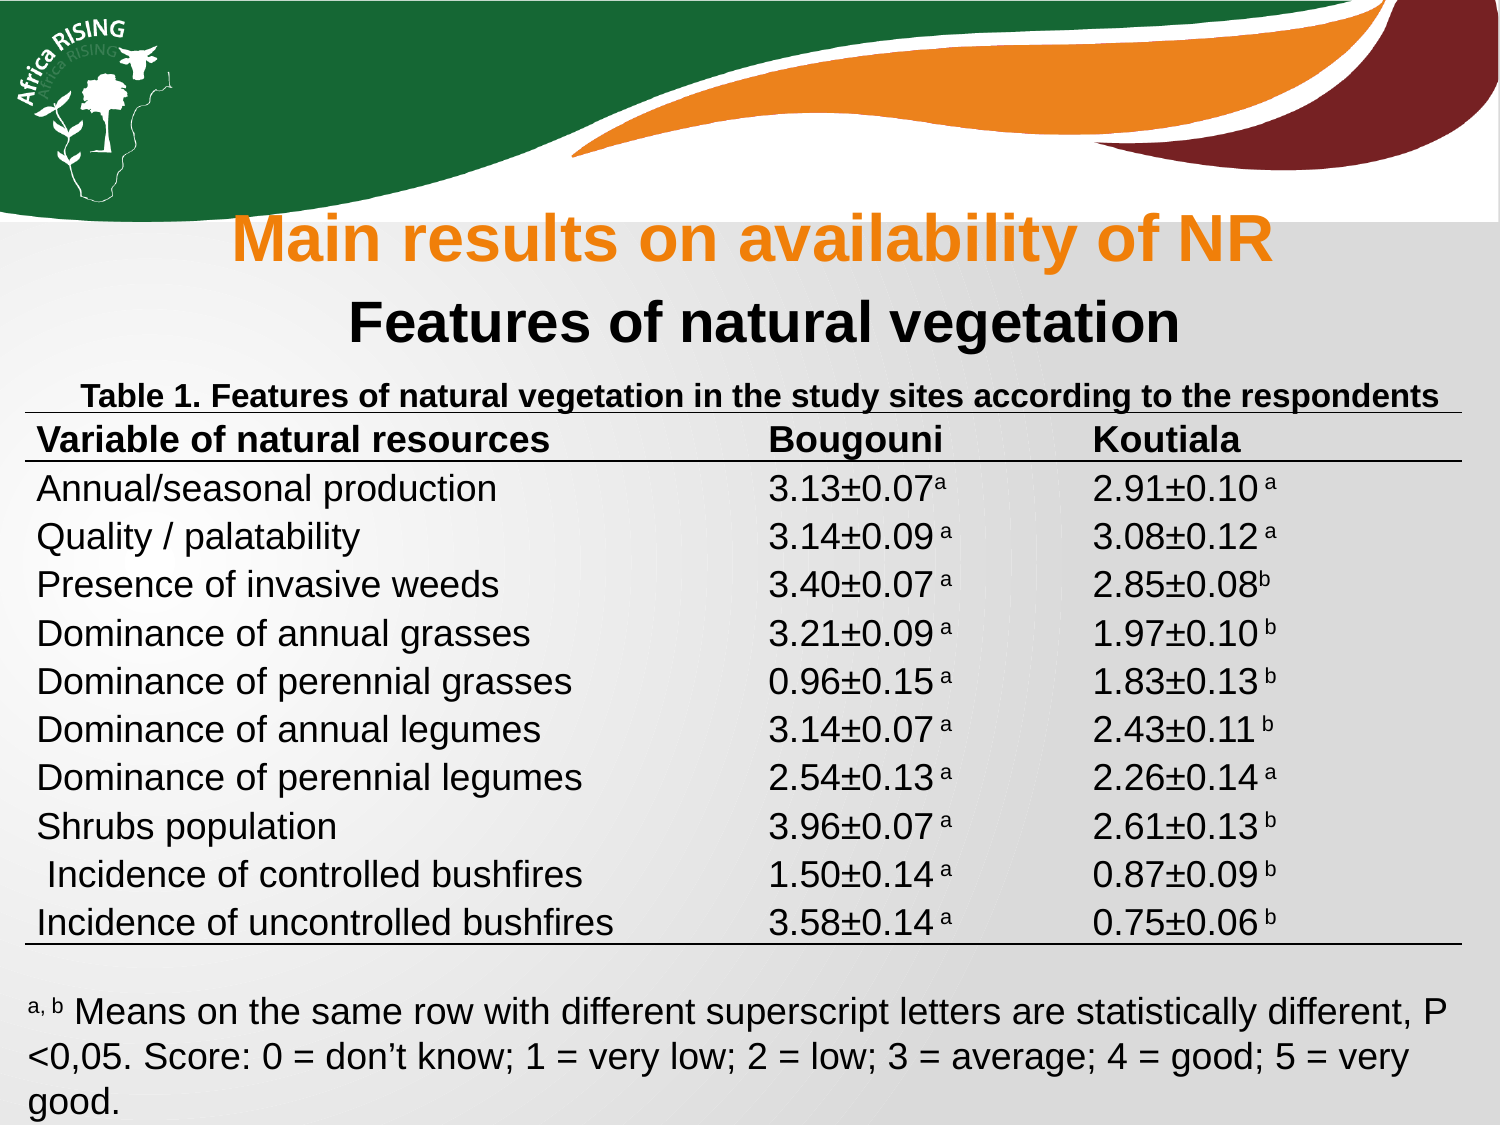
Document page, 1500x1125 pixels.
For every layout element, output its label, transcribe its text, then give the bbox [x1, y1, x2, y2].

table_cell 3.08±0.12 a [1081, 509, 1462, 557]
table_cell 3.14±0.07 a [757, 702, 1081, 751]
table_cell 0.75±0.06 b [1081, 896, 1462, 943]
table_cell 3.40±0.07 a [757, 557, 1081, 606]
table_cell 3.14±0.09 a [757, 509, 1081, 557]
table_cell 1.50±0.14 a [757, 847, 1081, 896]
list Features of natural vegetation Table 1. Features of natural vegetation in the study sites according to the respondents [12, 241, 1500, 1125]
table_header Koutiala [1081, 413, 1462, 460]
table_header Bougouni [757, 413, 1081, 460]
table_cell 0.96±0.15 a [757, 654, 1081, 702]
table_cell 3.58±0.14 a [757, 896, 1081, 943]
table_cell Incidence of controlled bushfires [25, 847, 757, 896]
table_cell Incidence of uncontrolled bushfires [25, 896, 757, 943]
list Main results on availability of NR [99, 187, 1388, 288]
table_cell 2.26±0.14 a [1081, 751, 1462, 799]
table_cell Dominance of perennial legumes [25, 751, 757, 799]
table_cell 3.96±0.07 a [757, 799, 1081, 847]
table_cell 2.43±0.11 b [1081, 702, 1462, 751]
table_cell 2.61±0.13 b [1081, 799, 1462, 847]
table_cell 1.83±0.13 b [1081, 654, 1462, 702]
table_cell Dominance of perennial grasses [25, 654, 757, 702]
table_cell 1.97±0.10 b [1081, 606, 1462, 654]
picture [0, 0, 1499, 222]
table_header Variable of natural resources [25, 413, 757, 460]
table_cell 2.54±0.13 a [757, 751, 1081, 799]
table_cell Quality / palatability [25, 509, 757, 557]
table_cell Dominance of annual grasses [25, 606, 757, 654]
table_cell Annual/seasonal production [25, 462, 757, 509]
table_cell Shrubs population [25, 799, 757, 847]
table_cell 2.85±0.08b [1081, 557, 1462, 606]
table_cell 2.91±0.10 a [1081, 462, 1462, 509]
table_cell 3.21±0.09 a [757, 606, 1081, 654]
table_cell Presence of invasive weeds [25, 557, 757, 606]
table_cell 0.87±0.09 b [1081, 847, 1462, 896]
table_cell 3.13±0.07a [757, 462, 1081, 509]
text_box a, b Means on the same row with different superscript letters are statistically different, P <0,05. Score: 0 = don’t know; 1 = very low; 2 = low; 3 = average; 4 = good; 5 = very good. [12, 979, 1476, 1125]
table_cell Dominance of annual legumes [25, 702, 757, 751]
